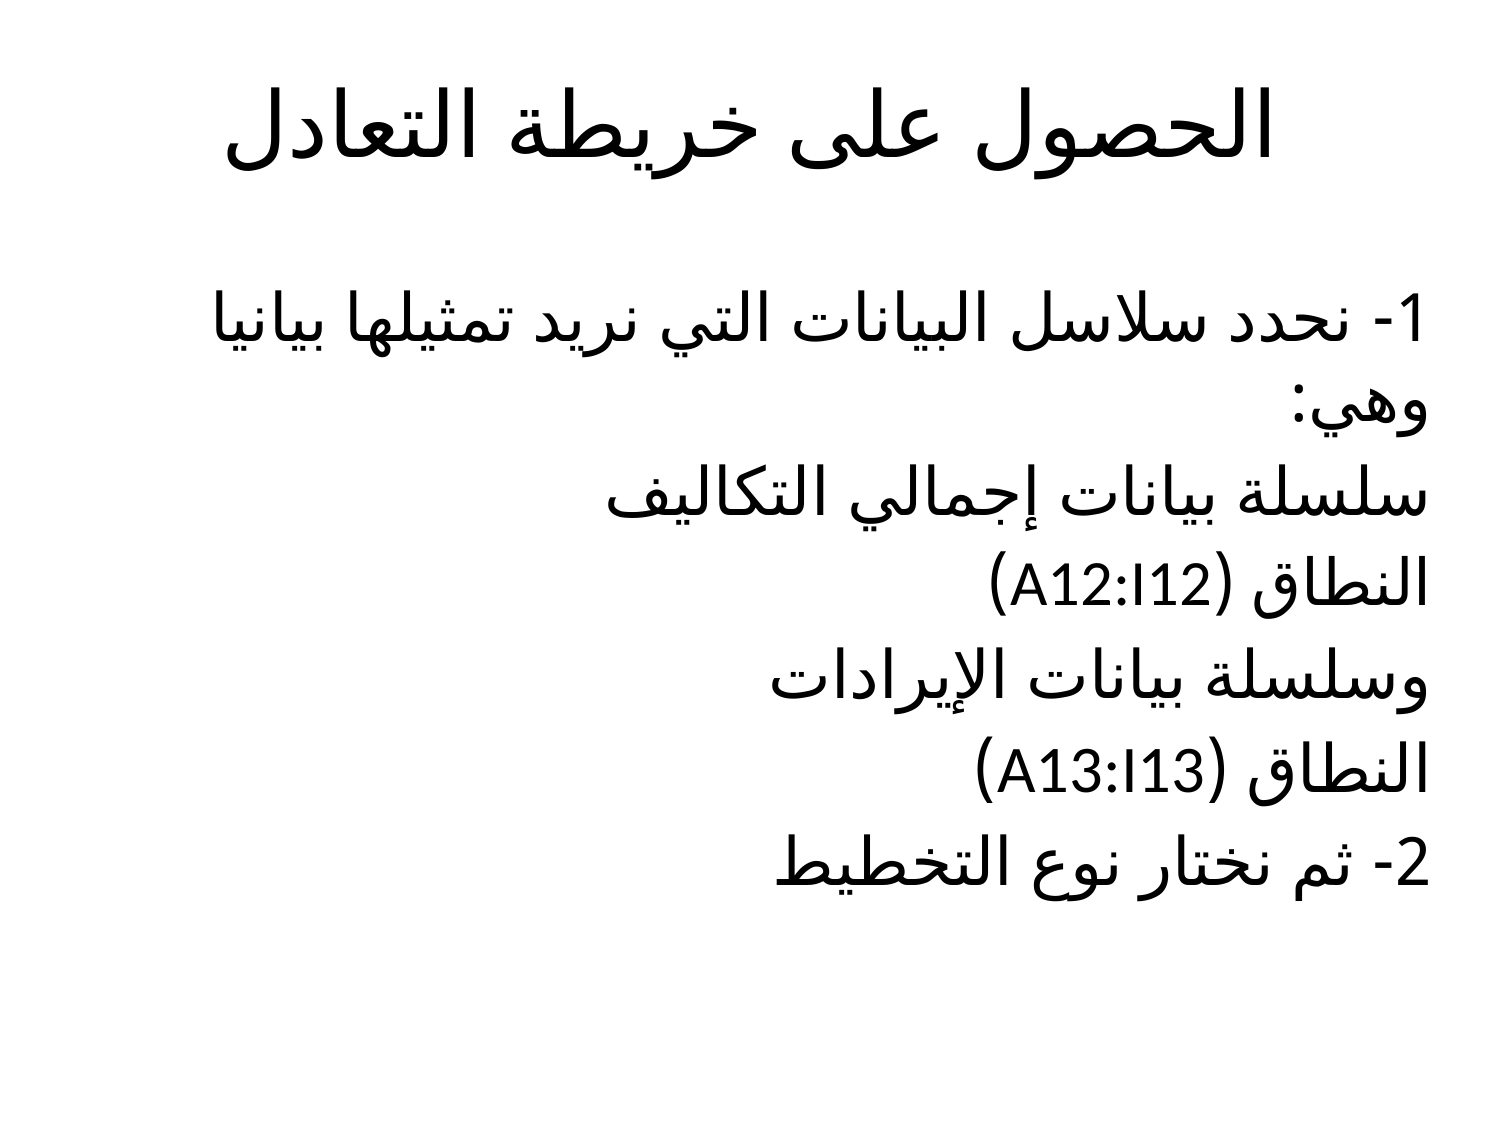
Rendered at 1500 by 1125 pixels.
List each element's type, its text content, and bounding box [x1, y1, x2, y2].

list 1- نحدد سلاسل البيانات التي نريد تمثيلها بيانيا وهي: سلسلة بيانات إجمالي التكاليف النطاق (A12:I12) وسلسلة بيانات الإيرادات النطاق (A13:I13) 2- ثم نختار نوع التخطيط [41, 267, 1447, 907]
title الحصول على خريطة التعادل [75, 45, 1425, 197]
